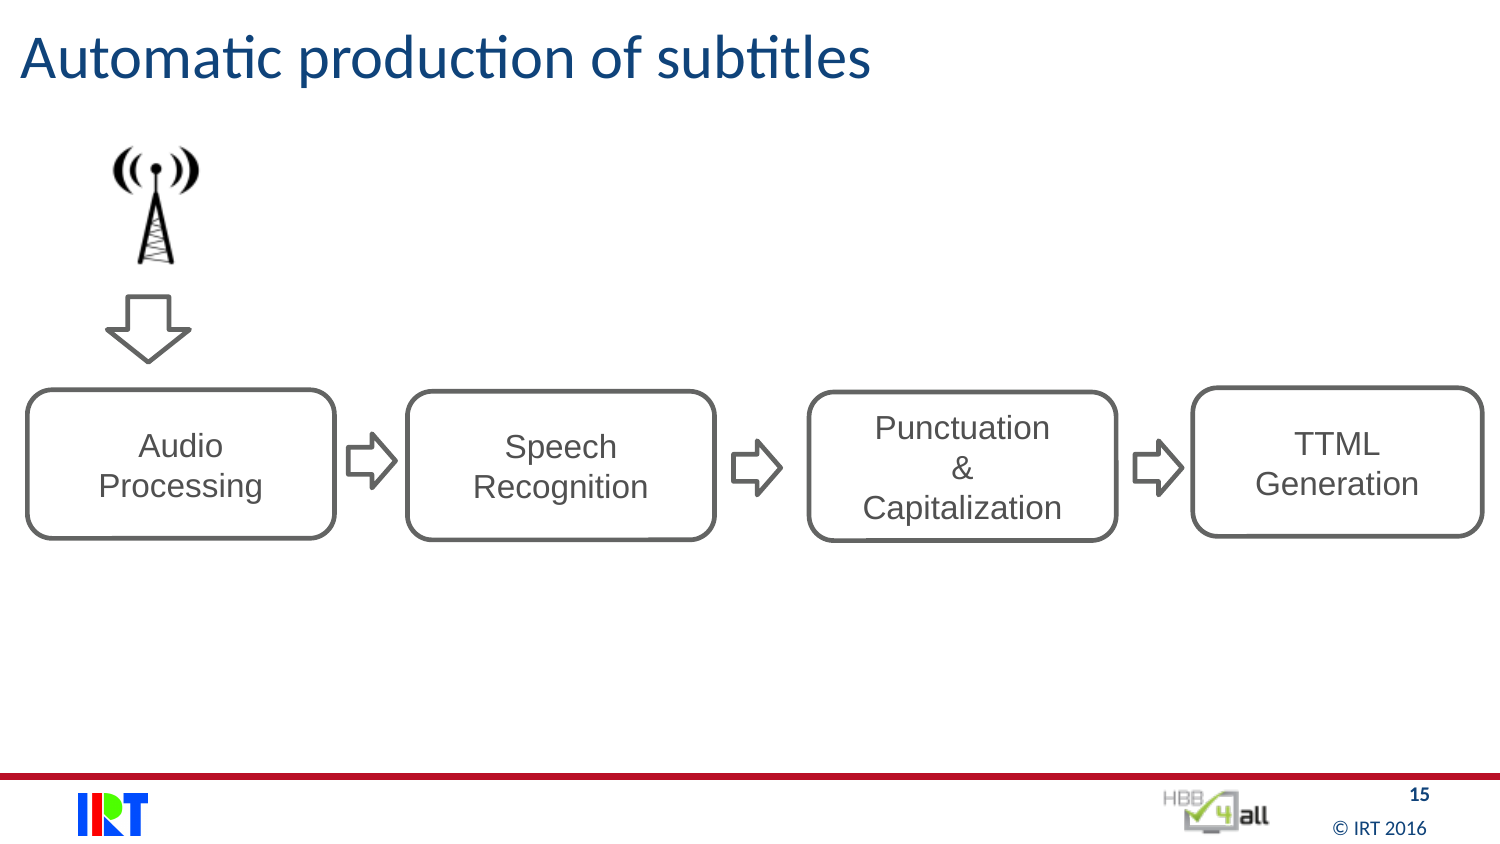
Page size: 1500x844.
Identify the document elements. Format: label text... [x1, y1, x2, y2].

picture [109, 143, 203, 266]
text_box [733, 440, 781, 496]
title Automatic production of subtitles [5, 0, 1199, 121]
text_box Punctuation & Capitalization [809, 392, 1117, 541]
text_box [107, 296, 190, 363]
text_box Speech Recognition [407, 391, 715, 540]
text_box TTML Generation [1192, 387, 1483, 537]
text_box [1073, 204, 1464, 571]
text_box [1134, 440, 1183, 496]
text_box Audio Processing [27, 389, 335, 539]
picture [78, 793, 148, 836]
text_box [348, 433, 396, 488]
picture [1163, 787, 1270, 844]
